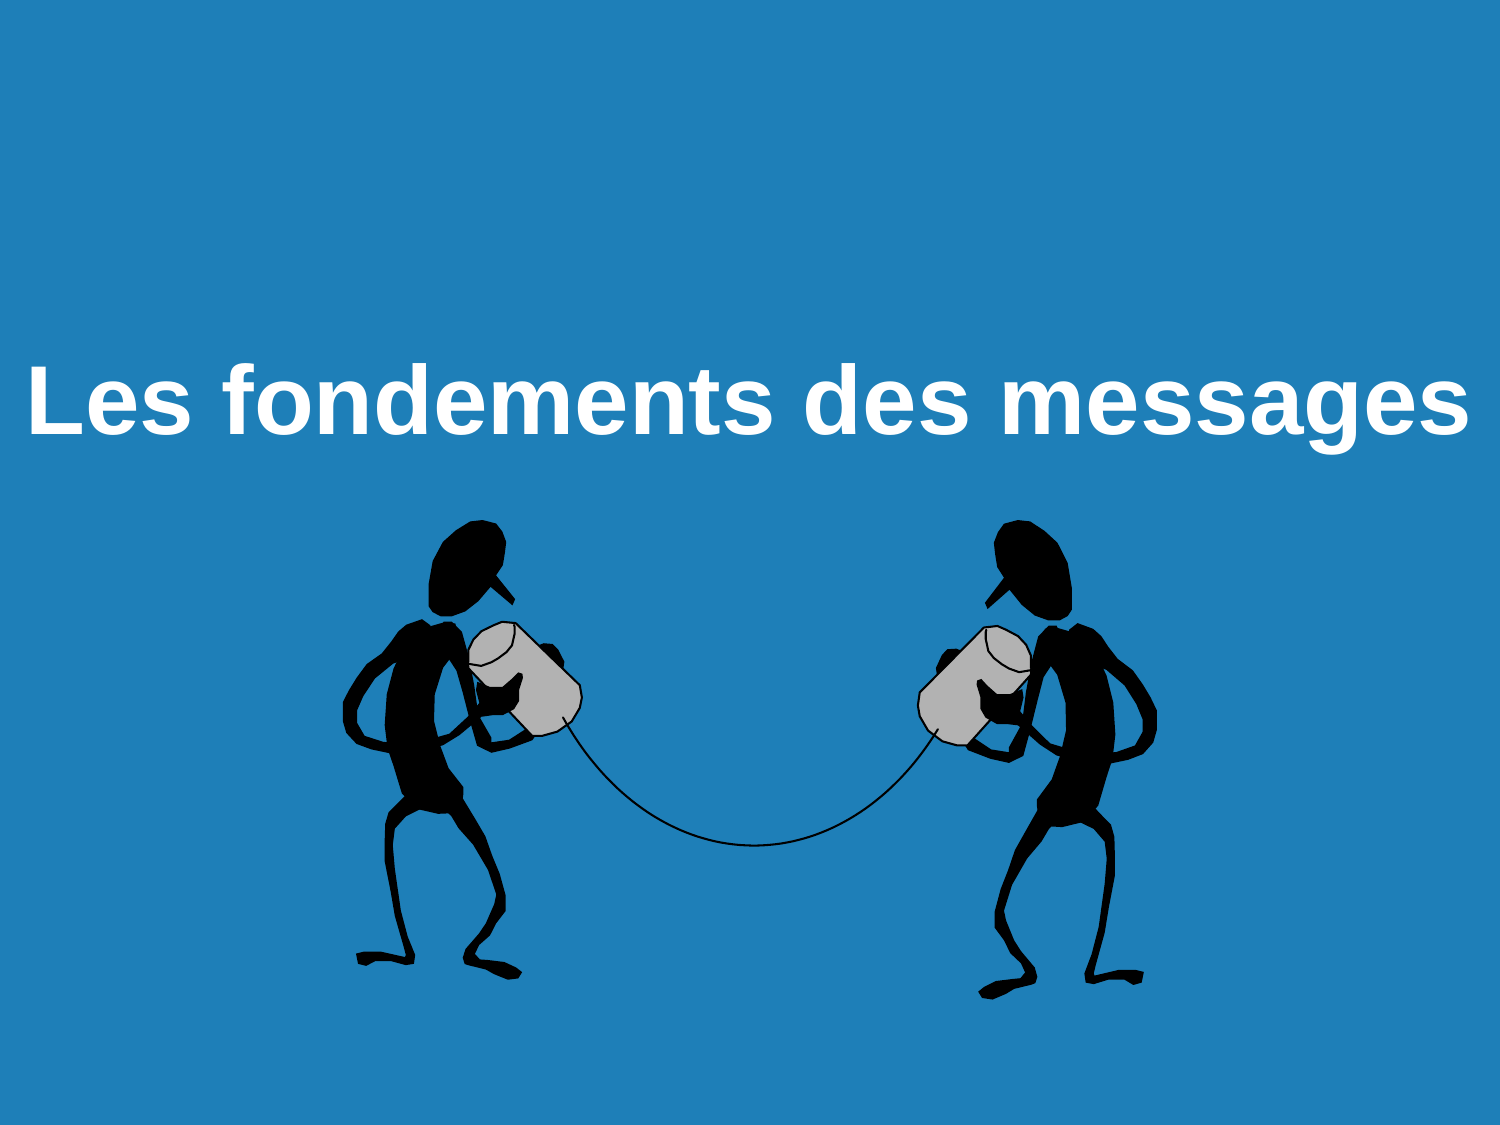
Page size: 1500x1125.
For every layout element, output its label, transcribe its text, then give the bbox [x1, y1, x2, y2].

text_box Les fondements des messages [0, 328, 1500, 533]
picture [342, 519, 1158, 1000]
